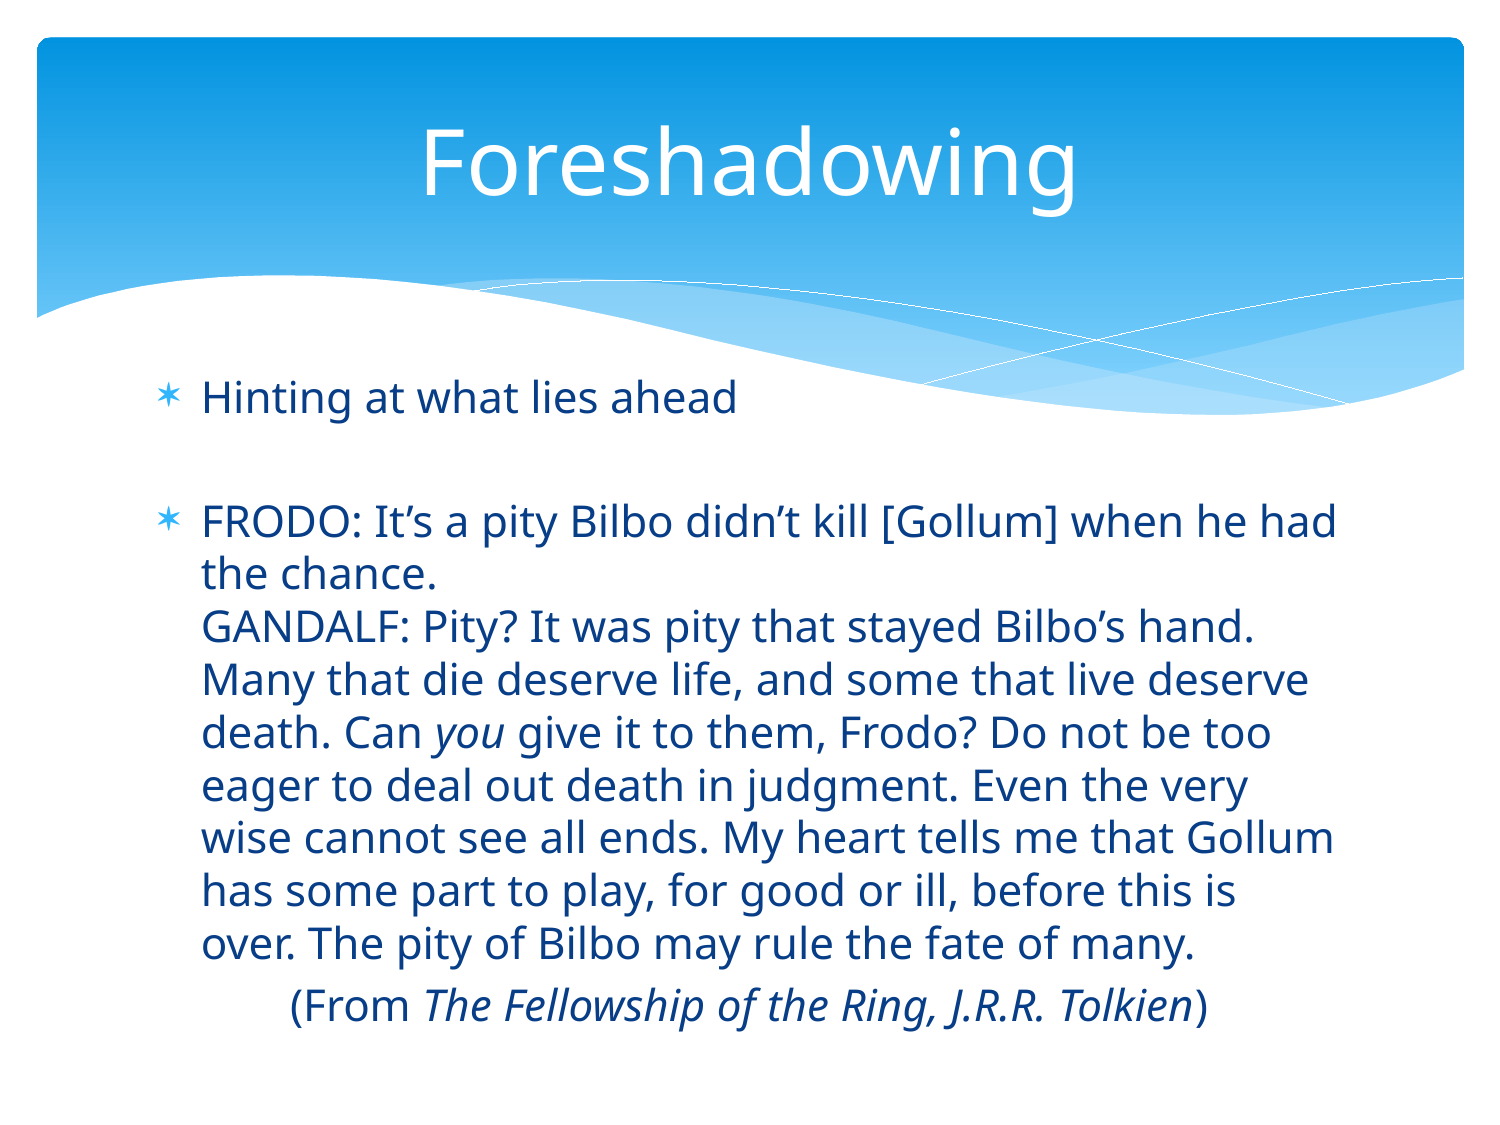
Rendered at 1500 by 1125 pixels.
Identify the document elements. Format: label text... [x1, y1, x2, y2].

list Hinting at what lies ahead FRODO: It’s a pity Bilbo didn’t kill [Gollum] when he had the chance. GANDALF: Pity? It was pity that stayed Bilbo’s hand. Many that die deserve life, and some that live deserve death. Can you give it to them, Frodo? Do not be too eager to deal out death in judgment. Even the very wise cannot see all ends. My heart tells me that Gollum has some part to play, for good or ill, before this is over. The pity of Bilbo may rule the fate of many. (From The Fellowship of the Ring, J.R.R. Tolkien) [143, 362, 1359, 1050]
title Foreshadowing [75, 55, 1425, 261]
